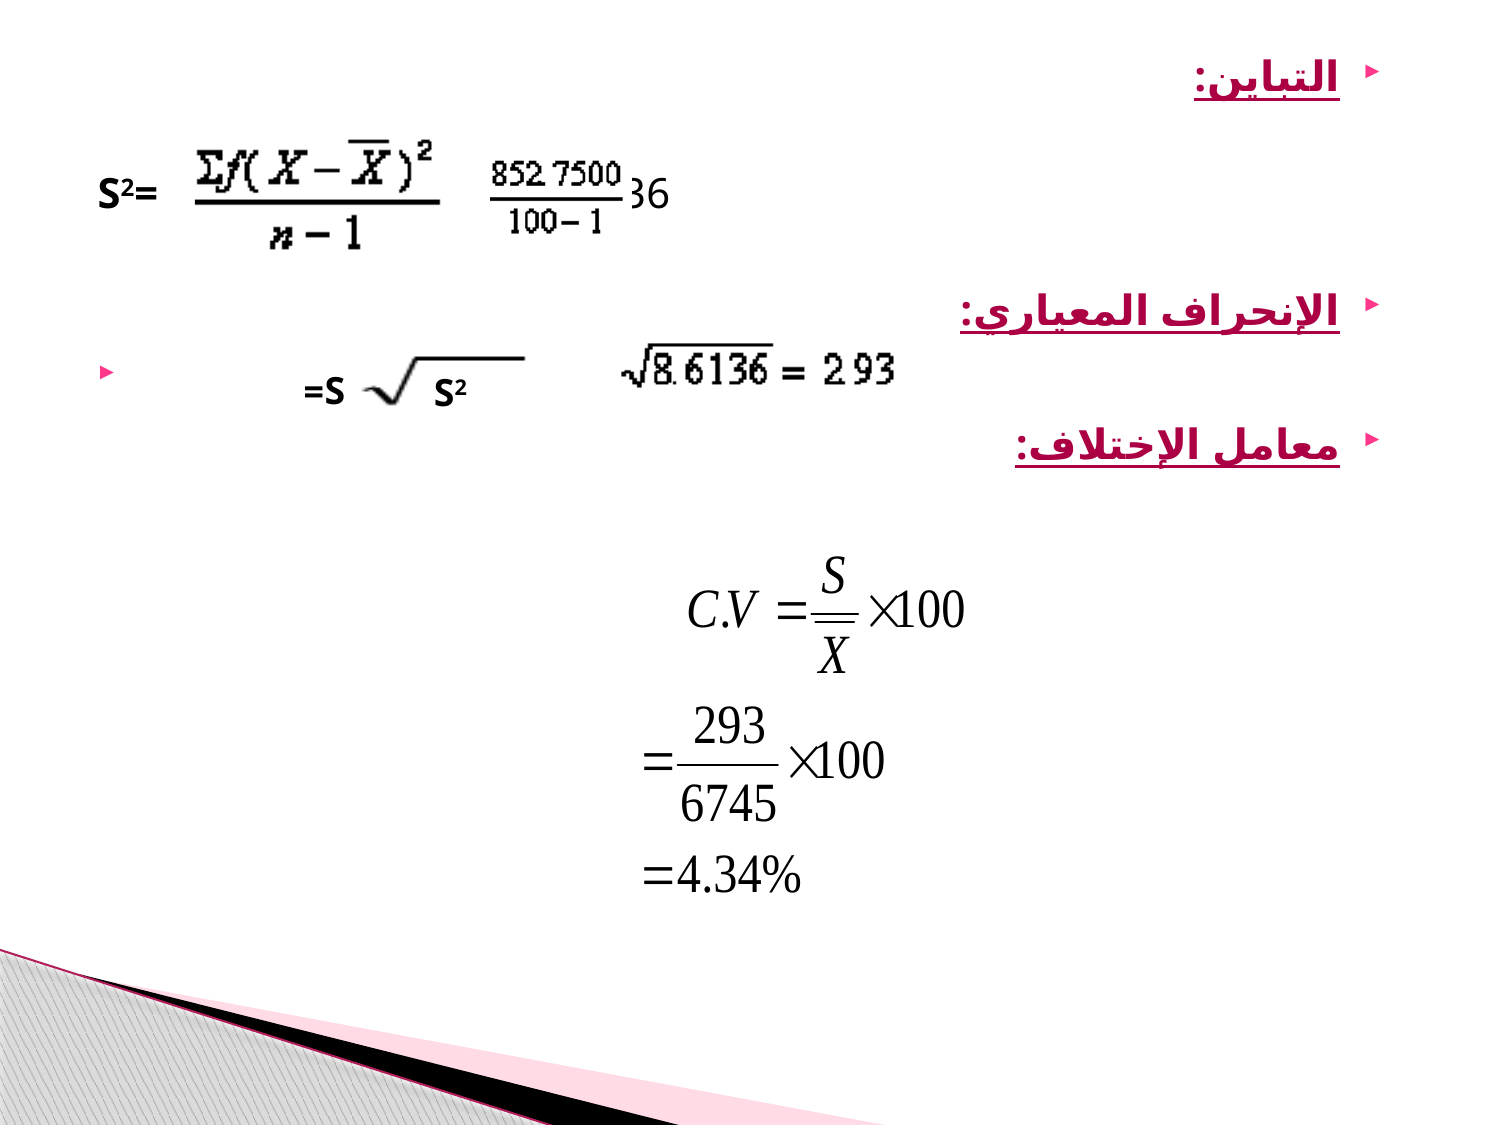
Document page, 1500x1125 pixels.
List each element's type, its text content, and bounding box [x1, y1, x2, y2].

list التباين: S2= = =86136 الإنحراف المعياري: = معامل الإختلاف: [64, 42, 1415, 786]
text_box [631, 538, 975, 904]
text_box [218, 325, 562, 423]
picture [194, 136, 444, 266]
picture [489, 160, 633, 256]
picture [619, 325, 911, 398]
